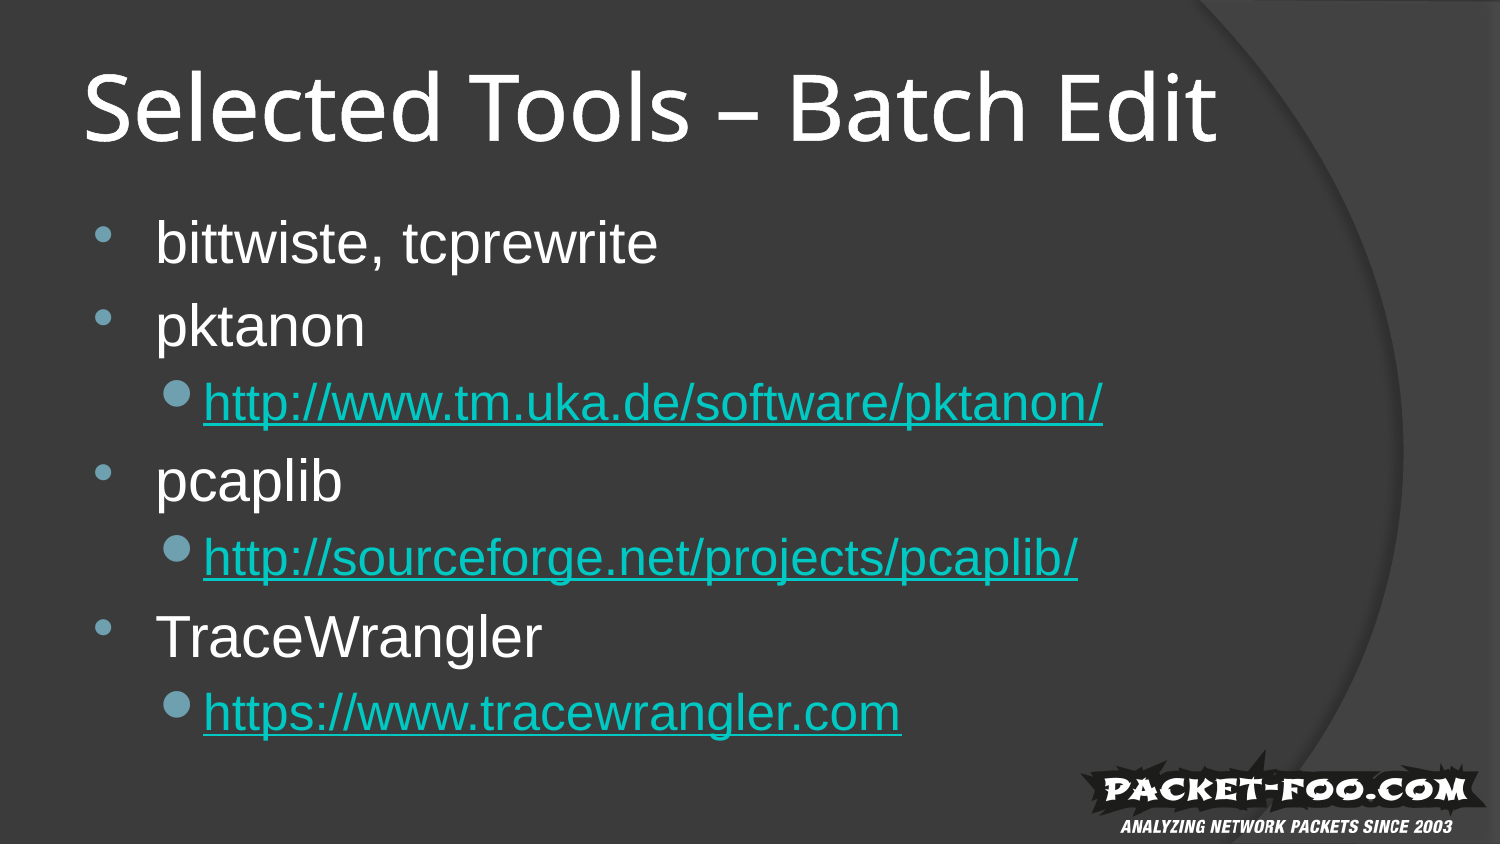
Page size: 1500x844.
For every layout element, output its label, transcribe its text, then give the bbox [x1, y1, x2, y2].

picture [1080, 736, 1500, 843]
title Selected Tools – Batch Edit [75, 33, 1300, 175]
list bittwiste, tcprewrite pktanon http://www.tm.uka.de/software/pktanon/ pcaplib http://sourceforge.net/projects/pcaplib/ TraceWrangler https://www.tracewrangler.com [75, 196, 1300, 754]
